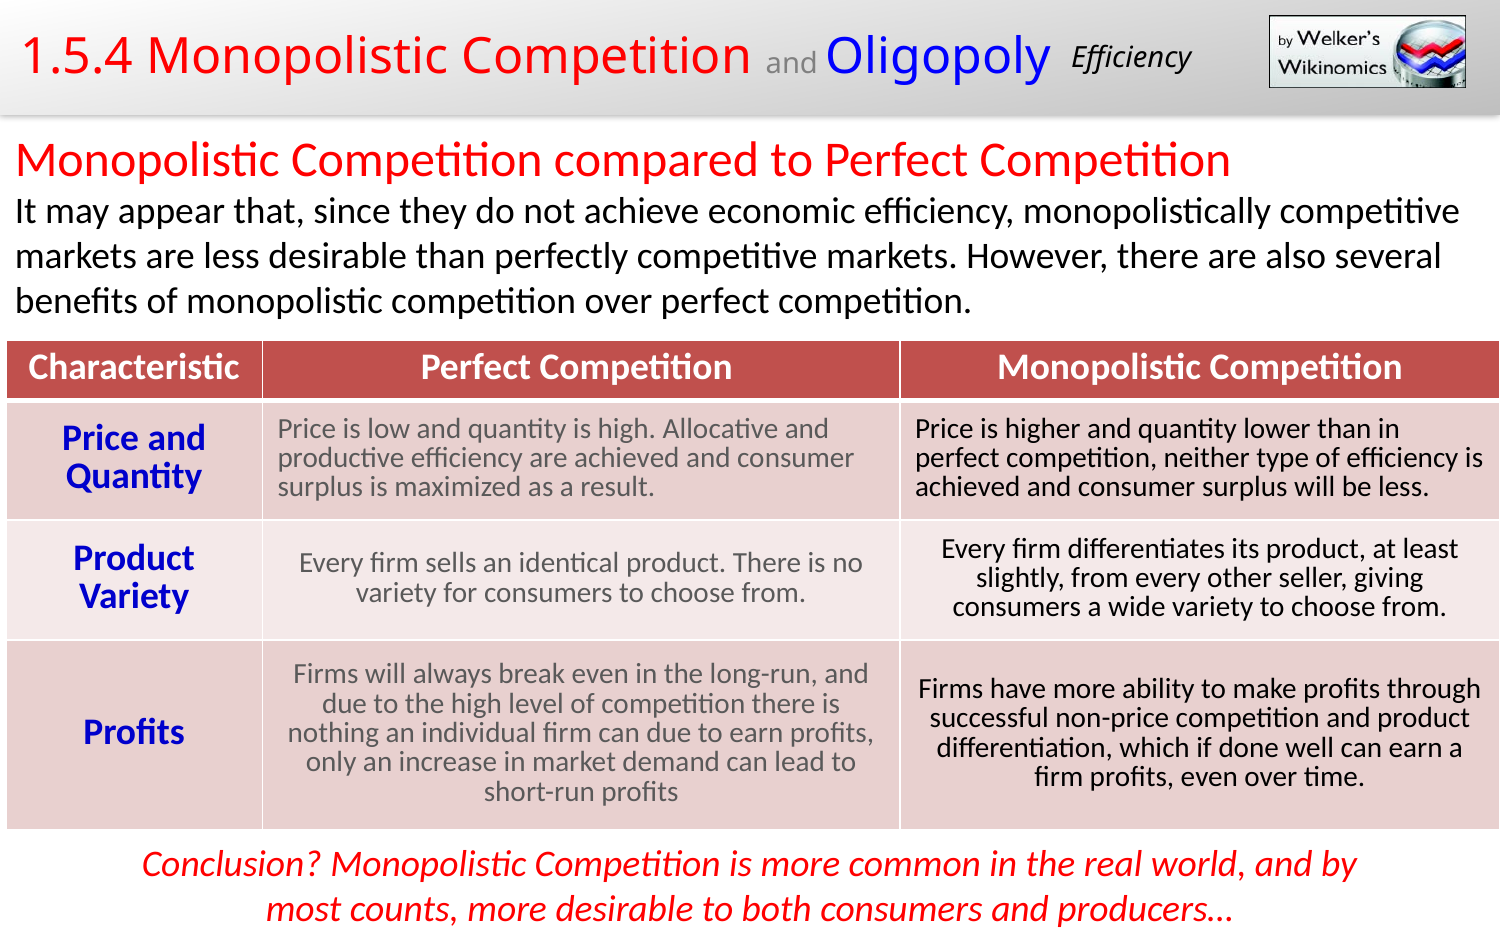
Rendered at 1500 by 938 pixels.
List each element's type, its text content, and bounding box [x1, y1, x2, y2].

table_cell Firms have more ability to make profits through successful non-price competition and product differentiation, which if done well can earn a firm profits, even over time. [901, 641, 1499, 829]
table_cell Price is low and quantity is high. Allocative and productive efficiency are achieved and consumer surplus is maximized as a result. [263, 403, 899, 519]
table_cell Profits [7, 641, 262, 829]
table_cell Every firm sells an identical product. There is no variety for consumers to choose from. [263, 521, 899, 639]
table_cell Price and Quantity [7, 403, 262, 519]
table_header Monopolistic Competition [901, 341, 1499, 398]
table_header Characteristic [7, 341, 262, 398]
table_header Perfect Competition [263, 341, 899, 398]
text_box Conclusion? Monopolistic Competition is more common in the real world, and by most counts, more desirable to both consumers and producers… [112, 831, 1388, 936]
text_box Monopolistic Competition compared to Perfect Competition It may appear that, since they do not achieve economic efficiency, monopolistically competitive markets are less desirable than perfectly competitive markets. However, there are also several benefits of monopolistic competition over perfect competition. [0, 123, 1500, 329]
table_cell Firms will always break even in the long-run, and due to the high level of competition there is nothing an individual firm can due to earn profits, only an increase in market demand can lead to short-run profits [263, 641, 899, 829]
table_cell Every firm differentiates its product, at least slightly, from every other seller, giving consumers a wide variety to choose from. [901, 521, 1499, 639]
table_cell Product Variety [7, 521, 262, 639]
table_cell Price is higher and quantity lower than in perfect competition, neither type of efficiency is achieved and consumer surplus will be less. [901, 403, 1499, 519]
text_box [0, 0, 1500, 115]
